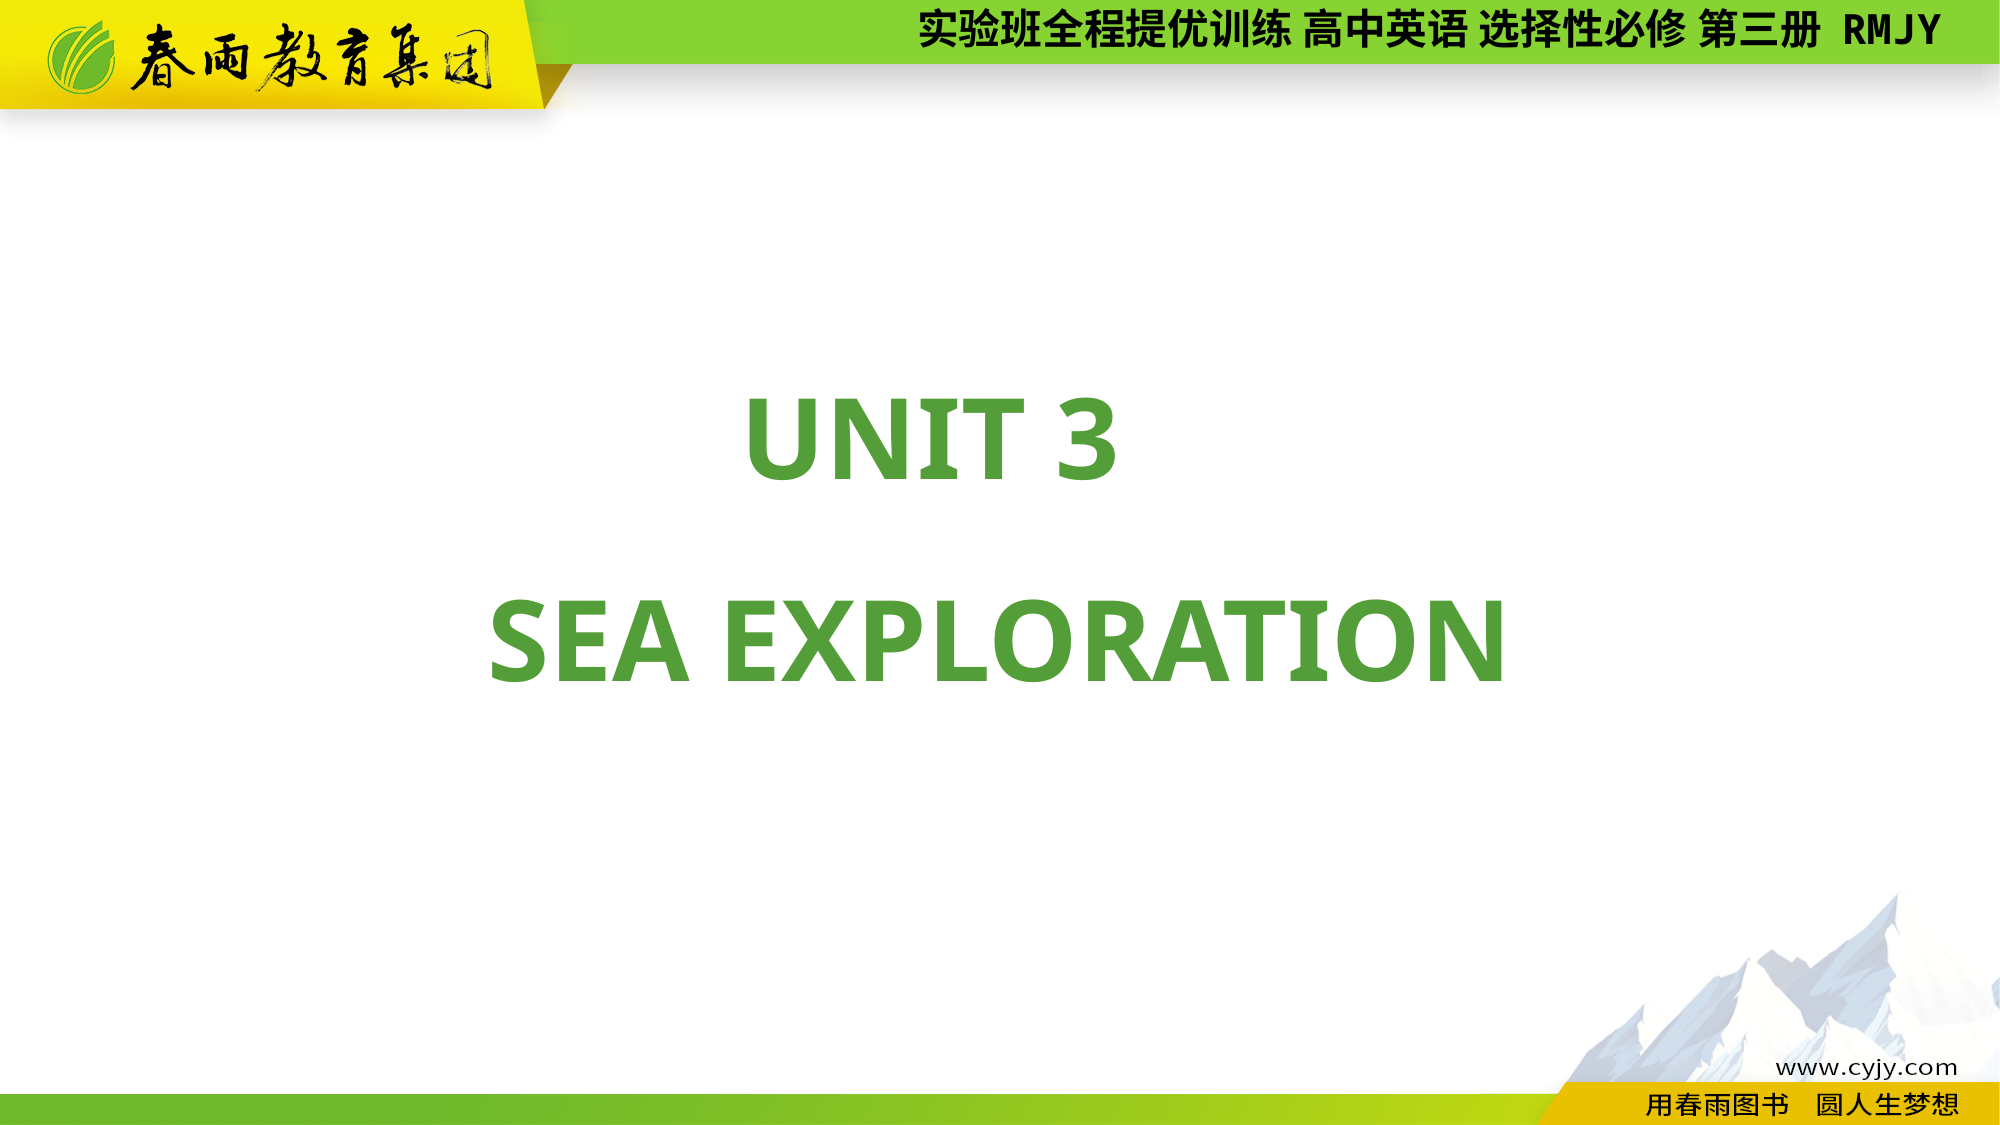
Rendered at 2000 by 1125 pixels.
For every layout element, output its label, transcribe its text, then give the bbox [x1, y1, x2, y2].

text_box UNIT 3 SEA EXPLORATION [54, 291, 1946, 712]
picture [0, 0, 2000, 1125]
